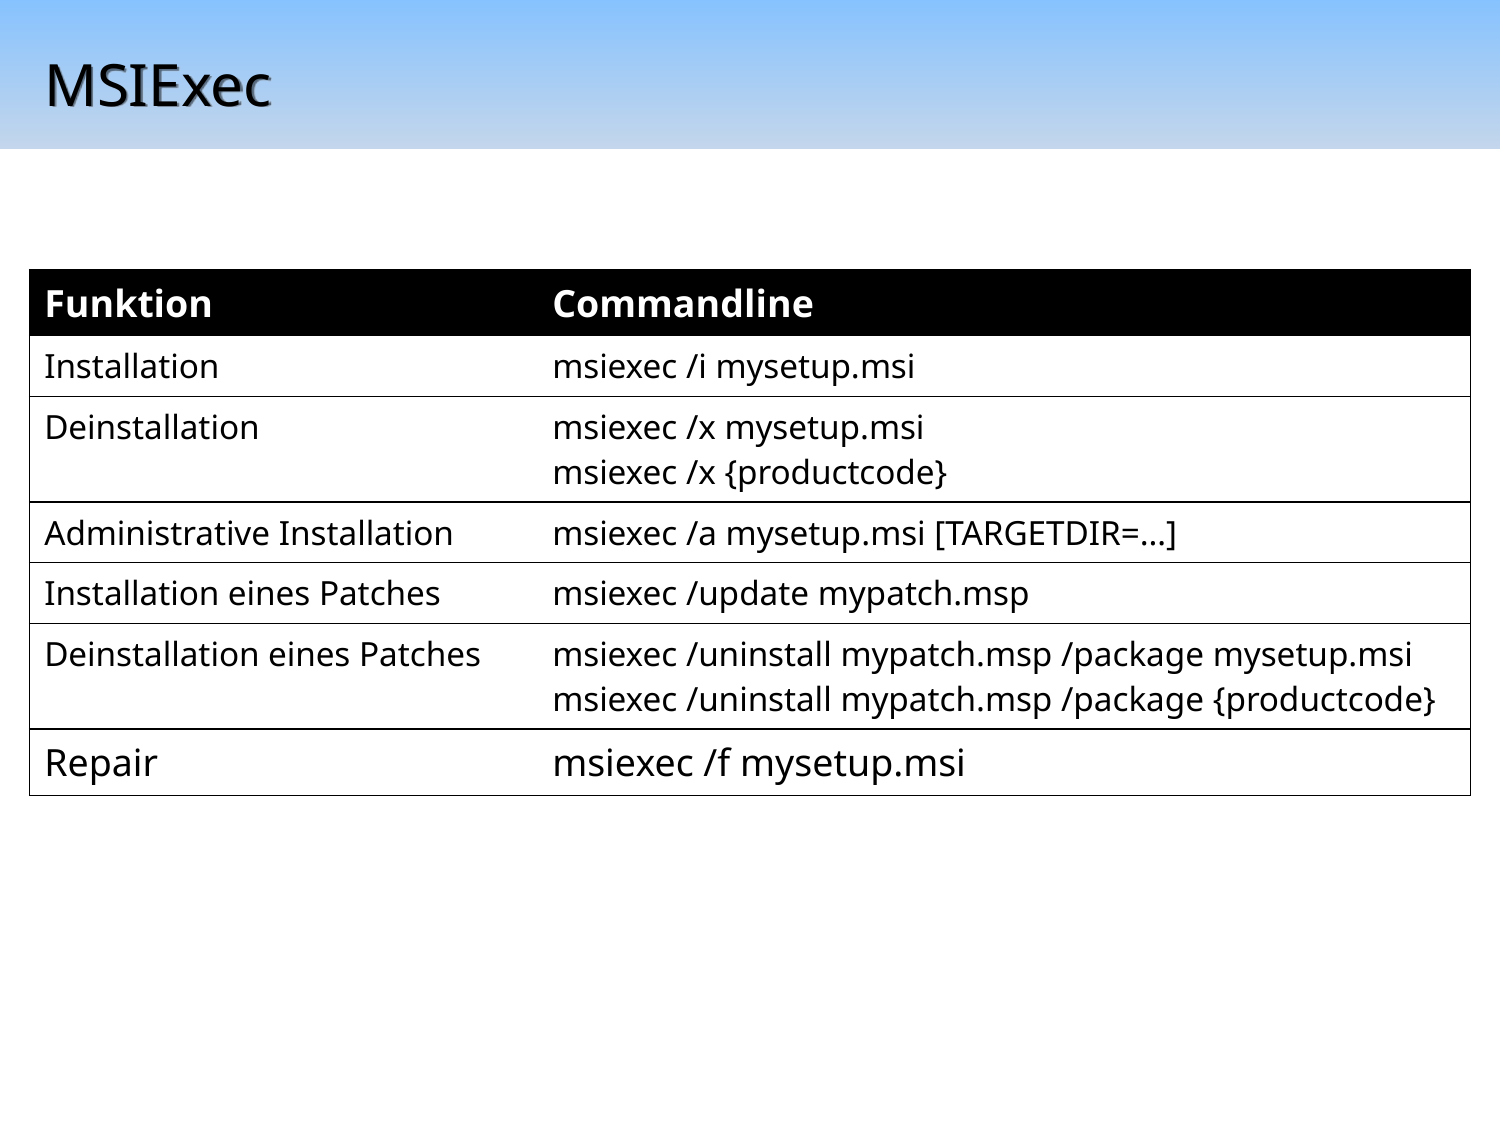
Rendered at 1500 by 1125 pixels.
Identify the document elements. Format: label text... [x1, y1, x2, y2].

table_header Commandline [537, 270, 1470, 335]
table_cell Administrative Installation [30, 503, 537, 562]
table_cell msiexec /uninstall mypatch.msp /package mysetup.msi msiexec /uninstall mypatch.msp /package {productcode} [537, 624, 1470, 728]
table_header Funktion [30, 270, 537, 335]
table_cell msiexec /update mypatch.msp [537, 563, 1470, 623]
table_cell Installation [30, 336, 537, 396]
table_cell msiexec /a mysetup.msi [TARGETDIR=…] [537, 503, 1470, 562]
table_cell Deinstallation [30, 397, 537, 501]
table_cell Deinstallation eines Patches [30, 624, 537, 728]
table_cell msiexec /x mysetup.msi msiexec /x {productcode} [537, 397, 1470, 501]
table_cell msiexec /f mysetup.msi [537, 730, 1470, 795]
table_cell Repair [30, 730, 537, 795]
table_cell msiexec /i mysetup.msi [537, 336, 1470, 396]
table_cell Installation eines Patches [30, 563, 537, 623]
title MSIExec [29, 29, 1471, 138]
